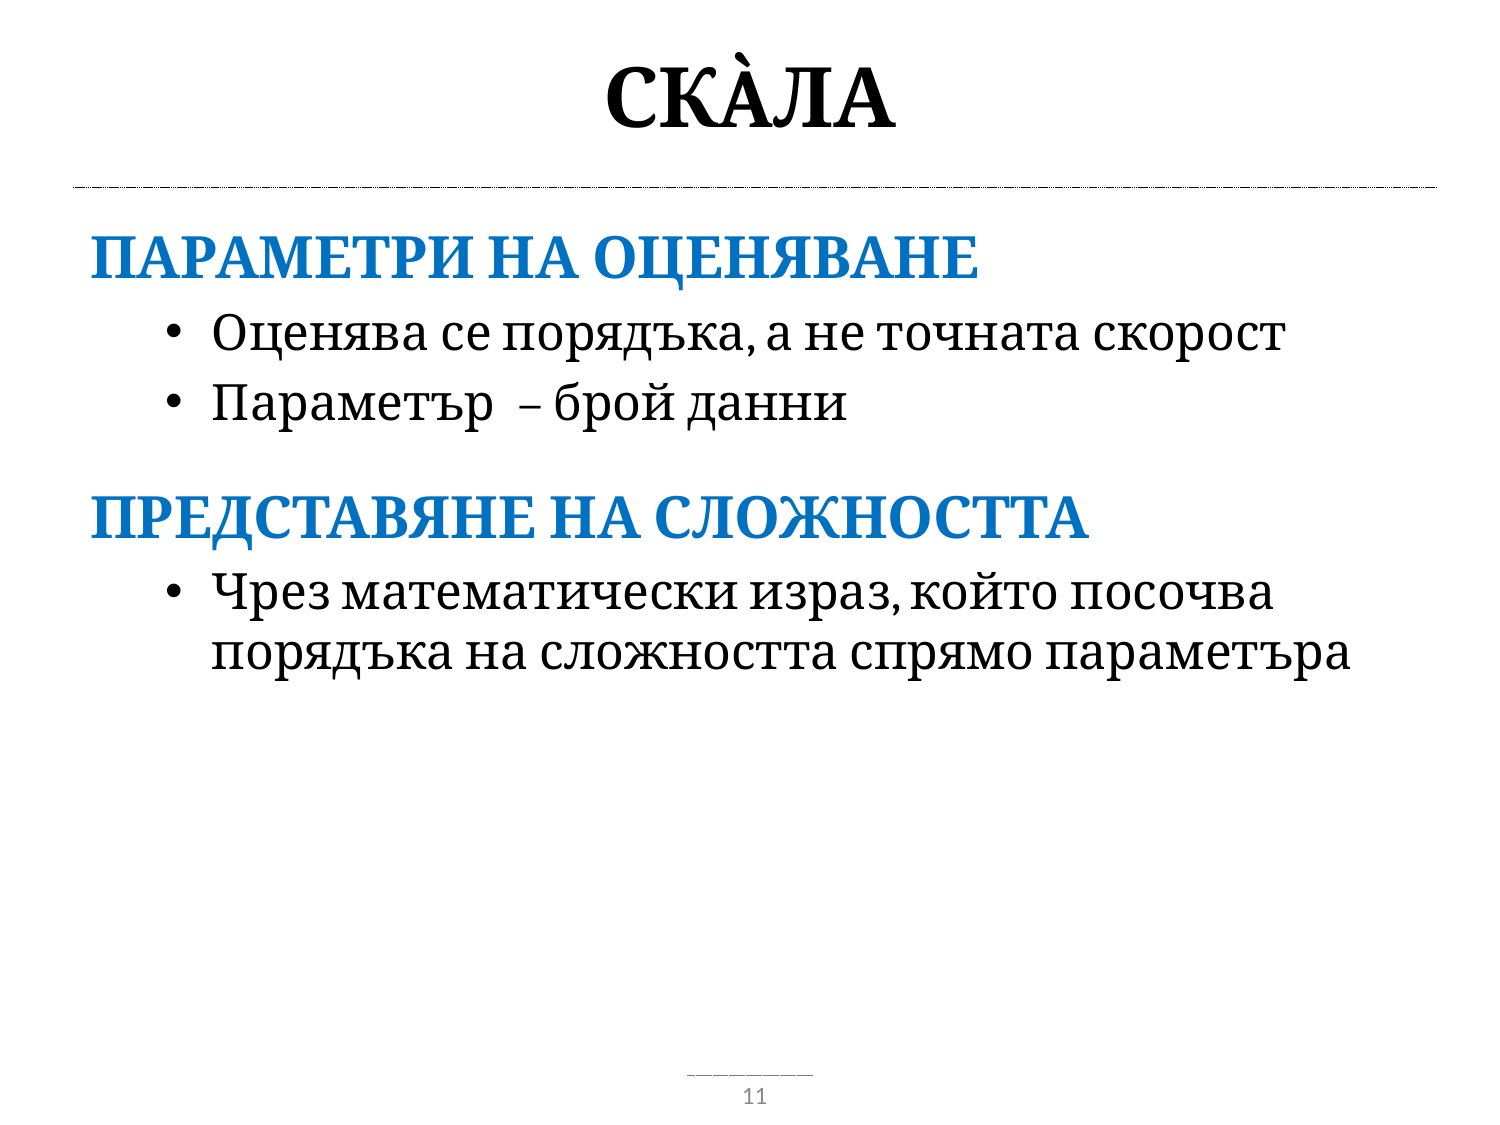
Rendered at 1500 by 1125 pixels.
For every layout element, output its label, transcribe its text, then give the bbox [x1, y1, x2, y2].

title Скàла [0, 0, 1500, 188]
slide_number 11 [579, 1065, 930, 1125]
